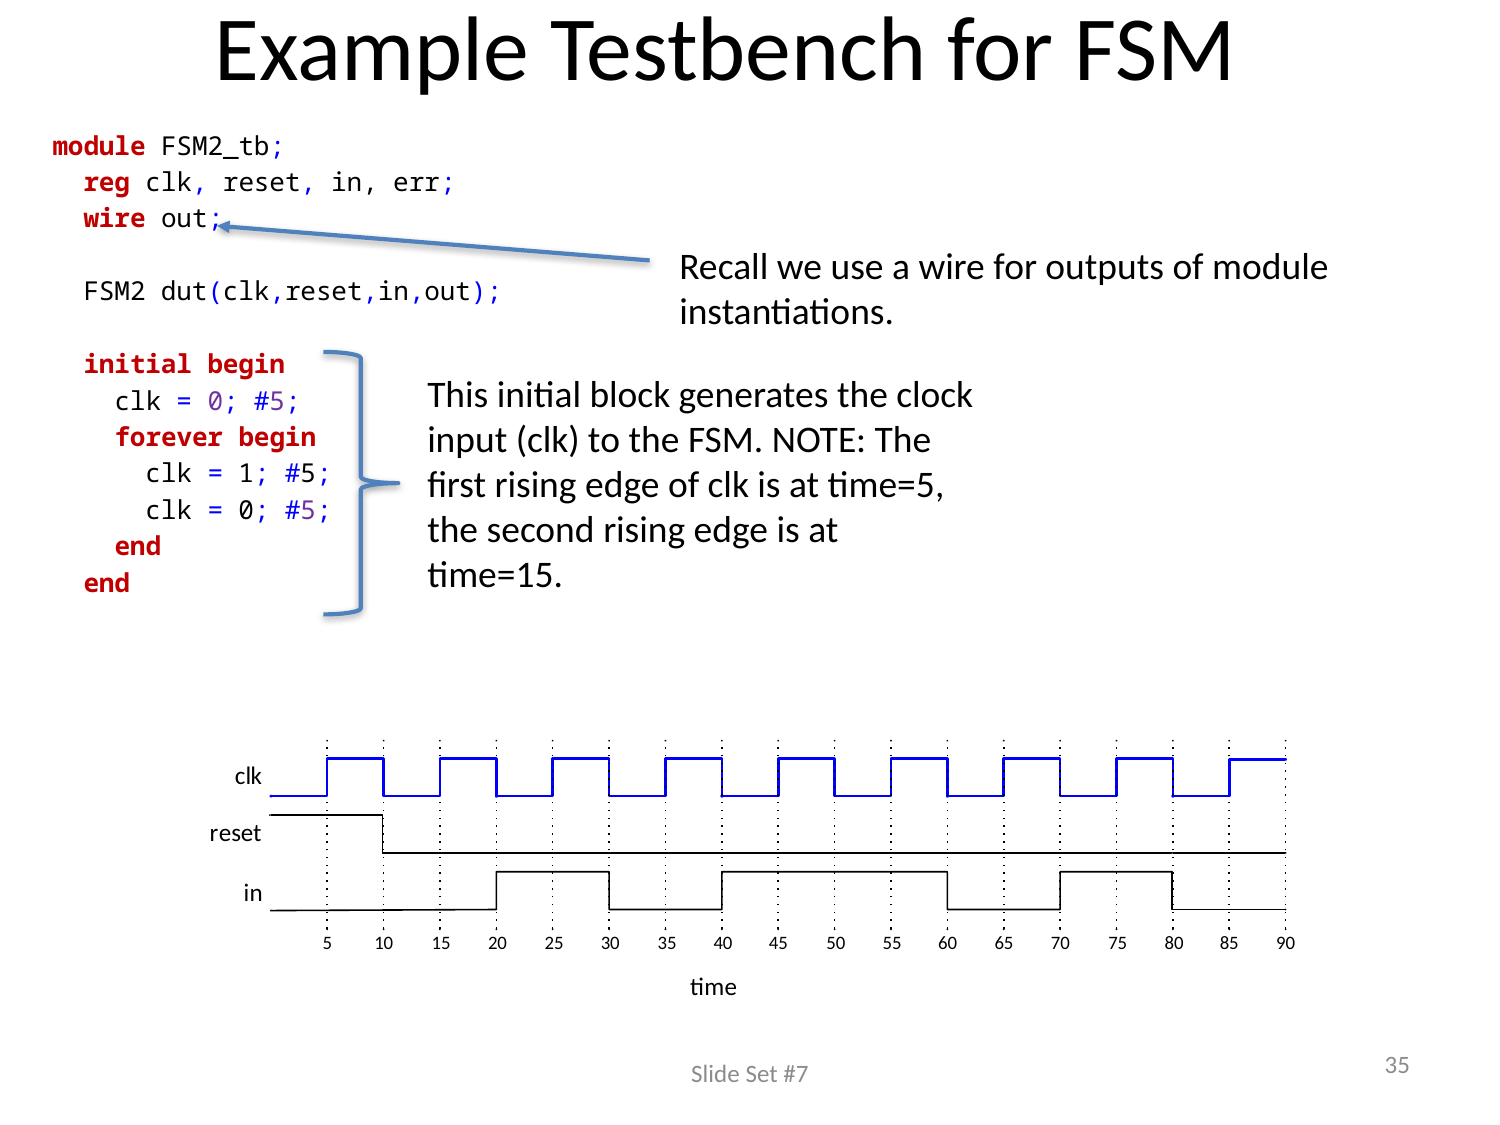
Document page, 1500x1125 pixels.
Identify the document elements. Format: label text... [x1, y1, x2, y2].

text_box Recall we use a wire for outputs of module instantiations. [664, 234, 1463, 340]
text_box [323, 349, 401, 617]
footer Slide Set #7 [512, 1042, 988, 1103]
picture [194, 737, 1306, 1015]
title Example Testbench for FSM [37, 0, 1415, 138]
text_box This initial block generates the clock input (clk) to the FSM. NOTE: The first rising edge of clk is at time=5, the second rising edge is at time=15. [412, 362, 994, 603]
list module FSM2_tb; reg clk, reset, in, err; wire out; FSM2 dut(clk,reset,in,out); initial begin clk = 0; #5; forever begin clk = 1; #5; clk = 0; #5; end end [37, 121, 1478, 1125]
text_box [216, 225, 650, 261]
slide_number 35 [1074, 1033, 1425, 1094]
